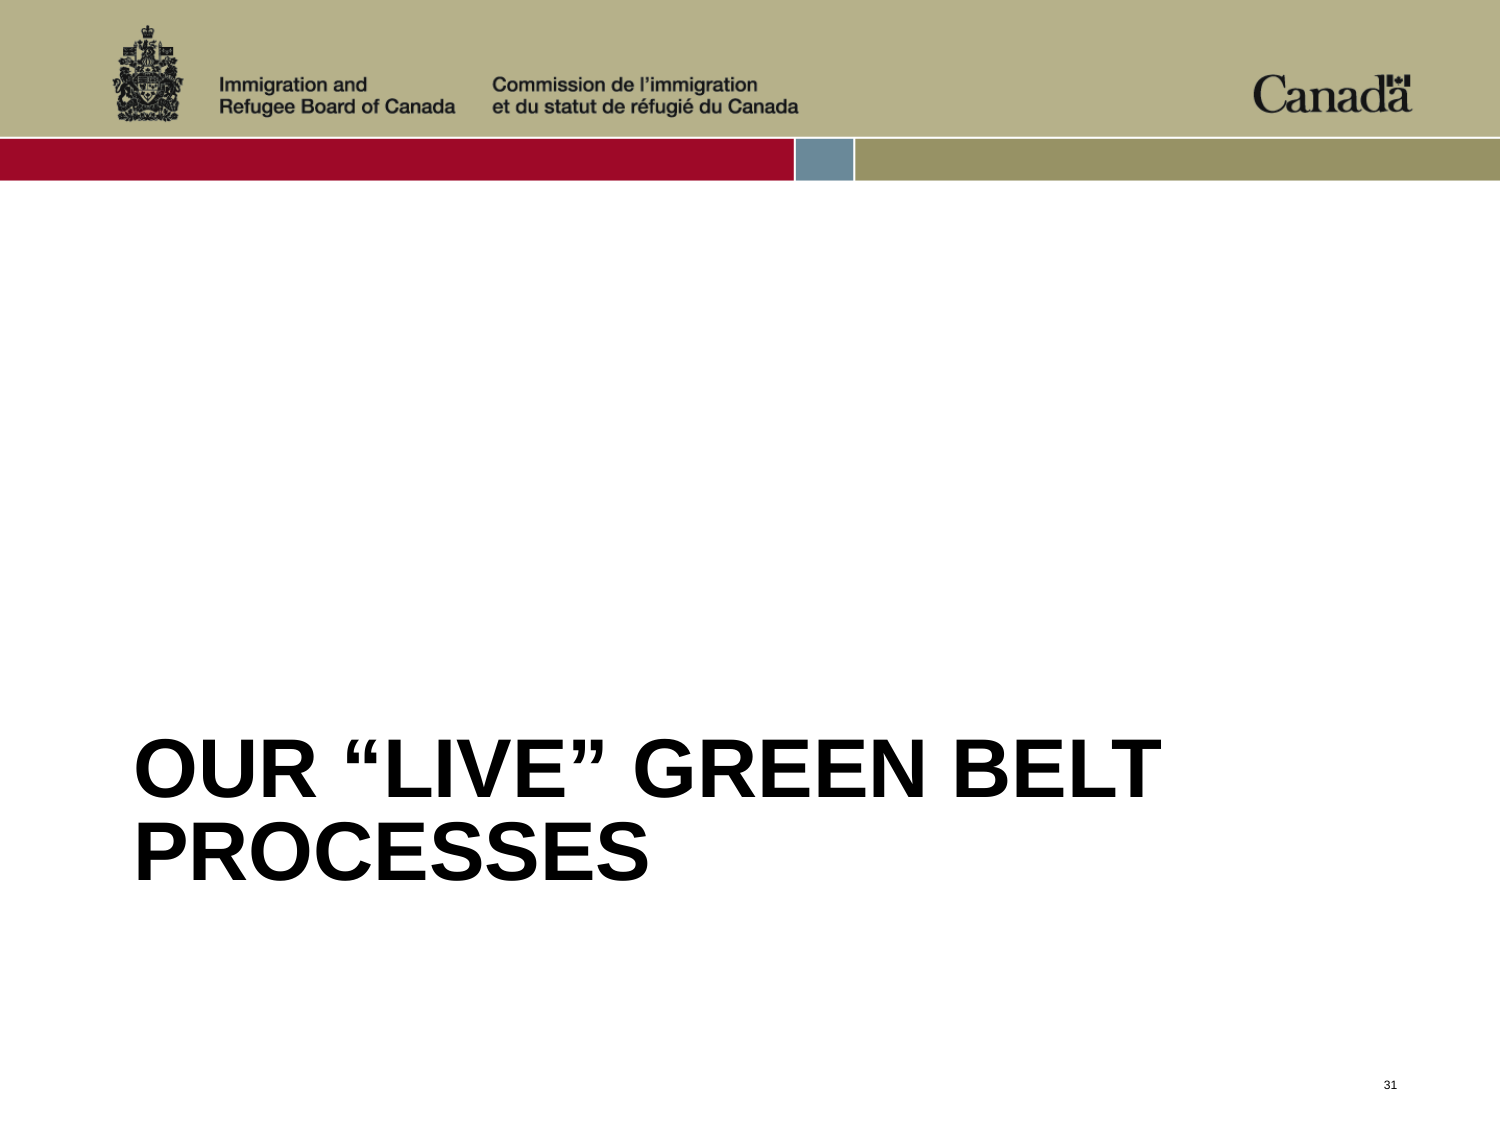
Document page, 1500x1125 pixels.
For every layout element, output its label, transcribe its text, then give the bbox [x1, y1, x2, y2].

title Our “live” Green Belt processes [118, 722, 1394, 947]
slide_number 31 [1100, 1025, 1413, 1100]
picture [0, 0, 1500, 1125]
